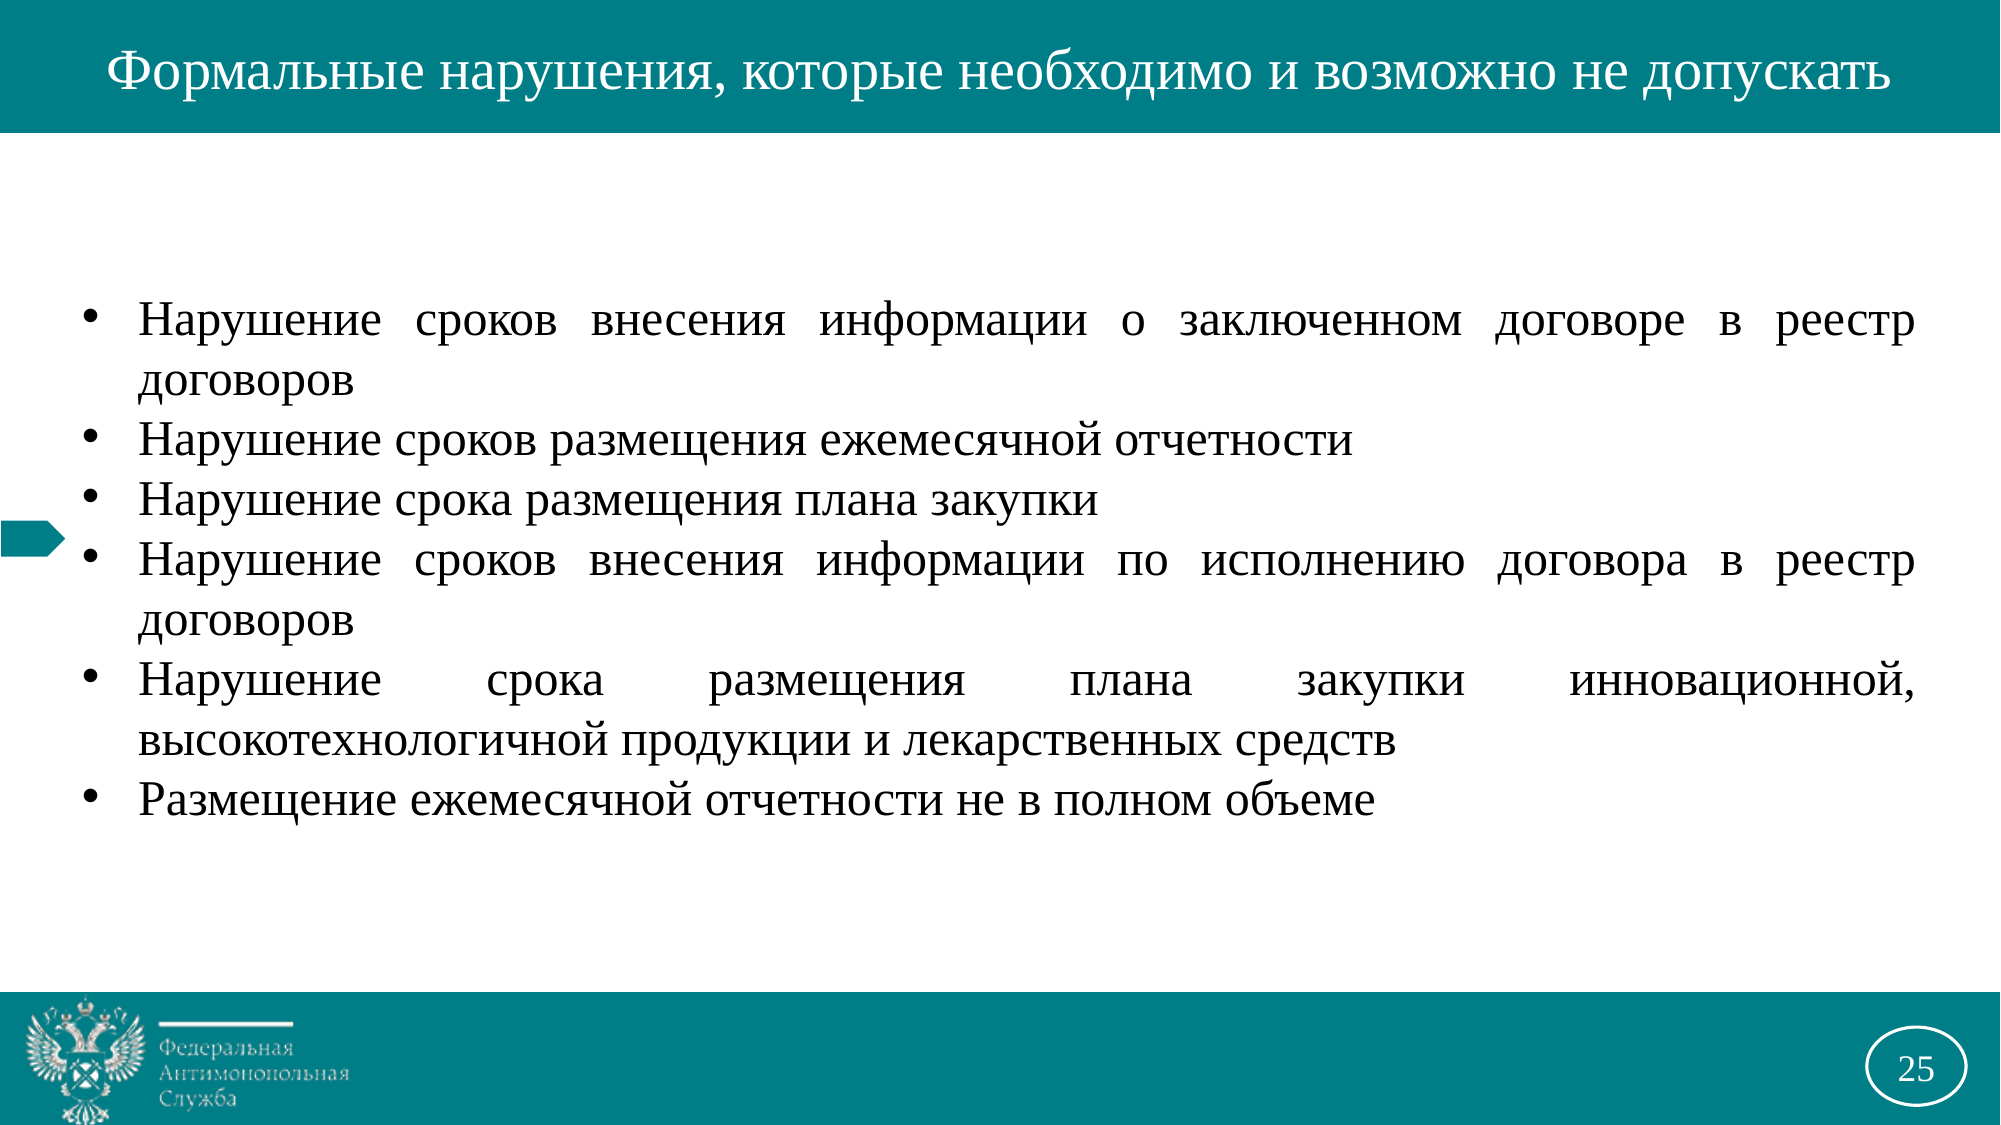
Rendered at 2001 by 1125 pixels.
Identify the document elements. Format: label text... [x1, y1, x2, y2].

text_box [0, 991, 2000, 1125]
text_box Формальные нарушения, которые необходимо и возможно не допускать [0, 0, 2000, 134]
text_box Нарушение сроков внесения информации о заключенном договоре в реестр договоров Нарушение сроков размещения ежемесячной отчетности Нарушение срока размещения плана закупки Нарушение сроков внесения информации по исполнению договора в реестр договоров Нарушение срока размещения плана закупки инновационной, высокотехнологичной продукции и лекарственных средств Размещение ежемесячной отчетности не в полном объеме [67, 217, 1932, 833]
text_box [0, 518, 67, 559]
picture [25, 994, 350, 1125]
text_box 25 [1865, 1026, 1968, 1107]
